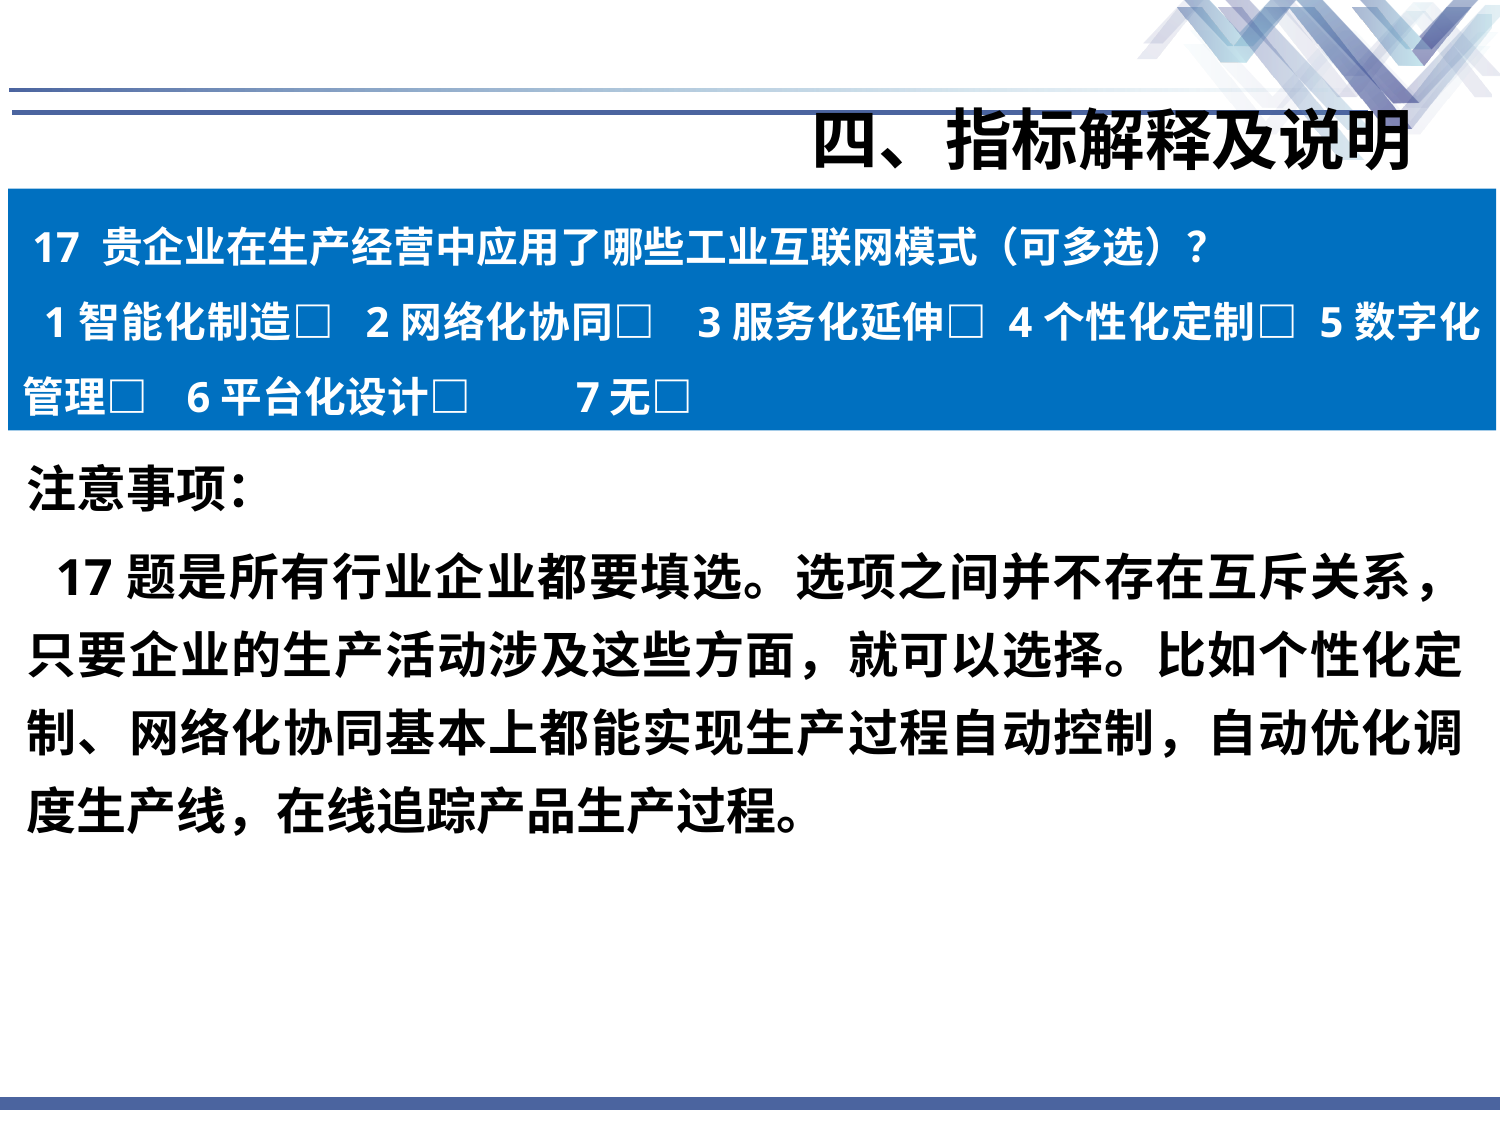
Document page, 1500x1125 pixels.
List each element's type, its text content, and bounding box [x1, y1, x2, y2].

title 四、指标解释及说明 [77, 90, 1428, 168]
list 注意事项： 17题是所有行业企业都要填选。选项之间并不存在互斥关系，只要企业的生产活动涉及这些方面，就可以选择。比如个性化定制、网络化协同基本上都能实现生产过程自动控制，自动优化调度生产线，在线追踪产品生产过程。 [11, 432, 1478, 1125]
picture [0, 0, 1500, 1125]
text_box 17 贵企业在生产经营中应用了哪些工业互联网模式（可多选）？ 1智能化制造□ 2网络化协同□ 3服务化延伸□ 4个性化定制□ 5数字化管理□ 6平台化设计□ 7无□ [8, 188, 1497, 431]
